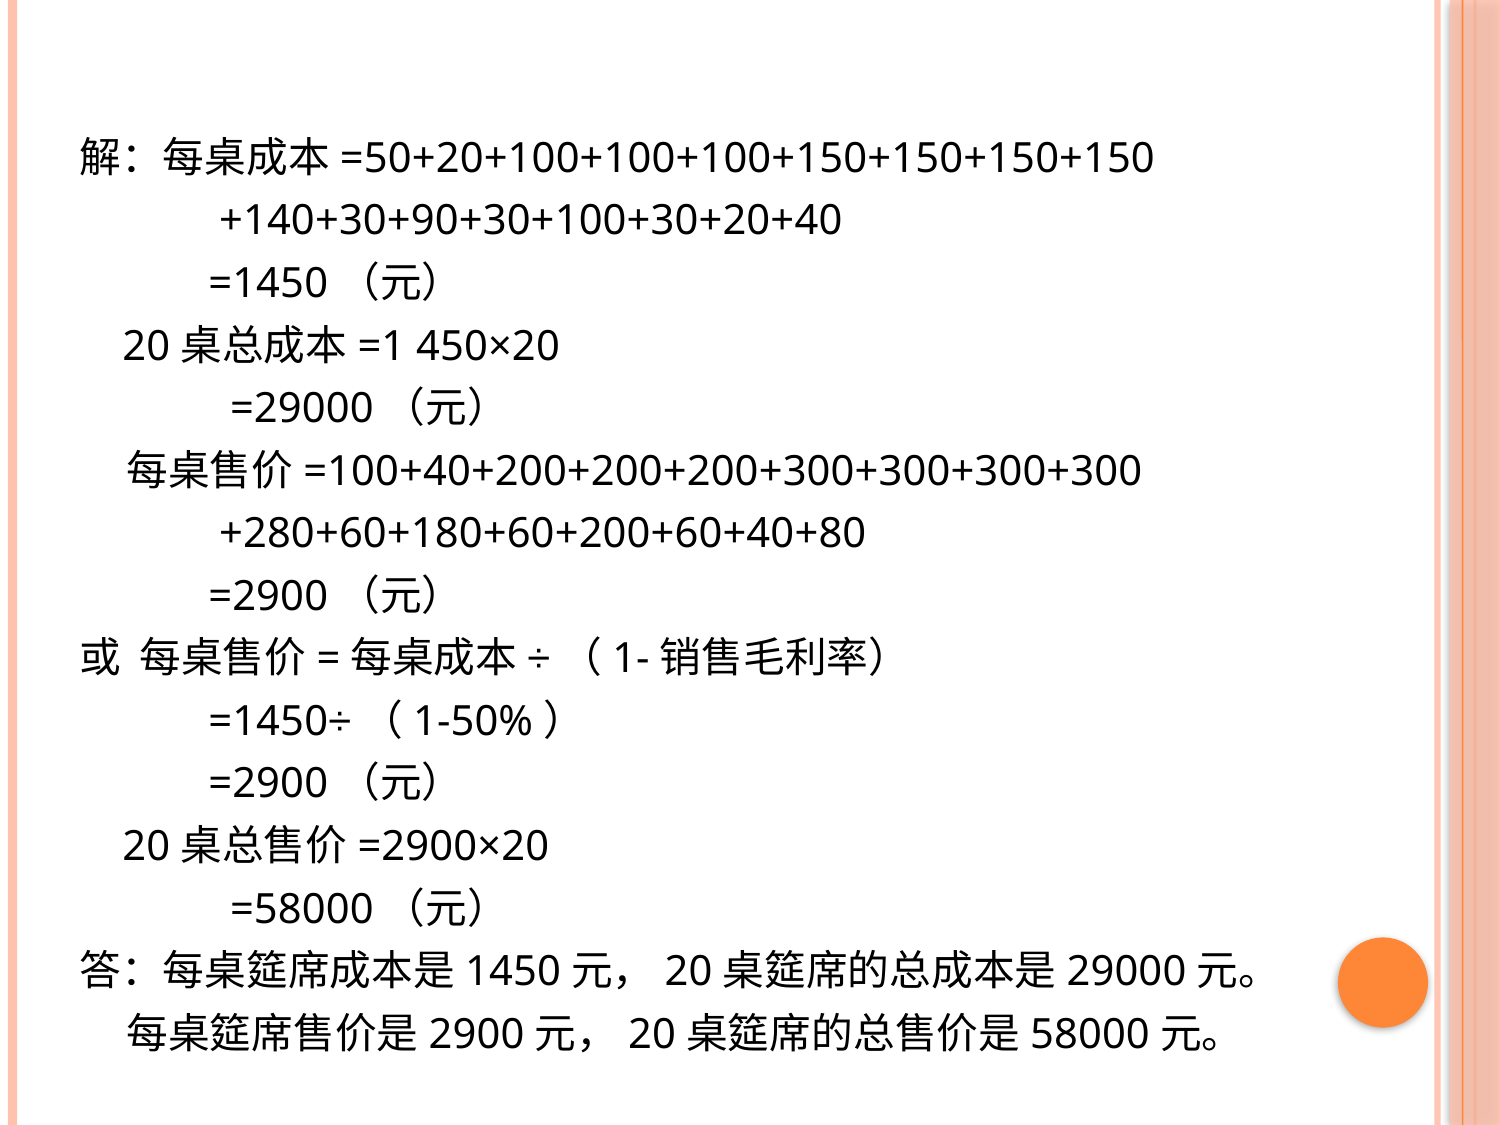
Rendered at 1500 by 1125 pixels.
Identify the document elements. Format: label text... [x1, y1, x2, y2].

list 解：每桌成本=50+20+100+100+100+150+150+150+150 +140+30+90+30+100+30+20+40 =1450（元） 20桌总成本=1 450×20 =29000（元） 每桌售价=100+40+200+200+200+300+300+300+300 +280+60+180+60+200+60+40+80 =2900（元） 或 每桌售价=每桌成本÷（1-销售毛利率） =1450÷（1-50%） =2900（元） 20桌总售价=2900×20 =58000（元） 答：每桌筵席成本是1450元，20桌筵席的总成本是29000元。 每桌筵席售价是2900元，20桌筵席的总售价是58000元。 [64, 50, 1361, 851]
